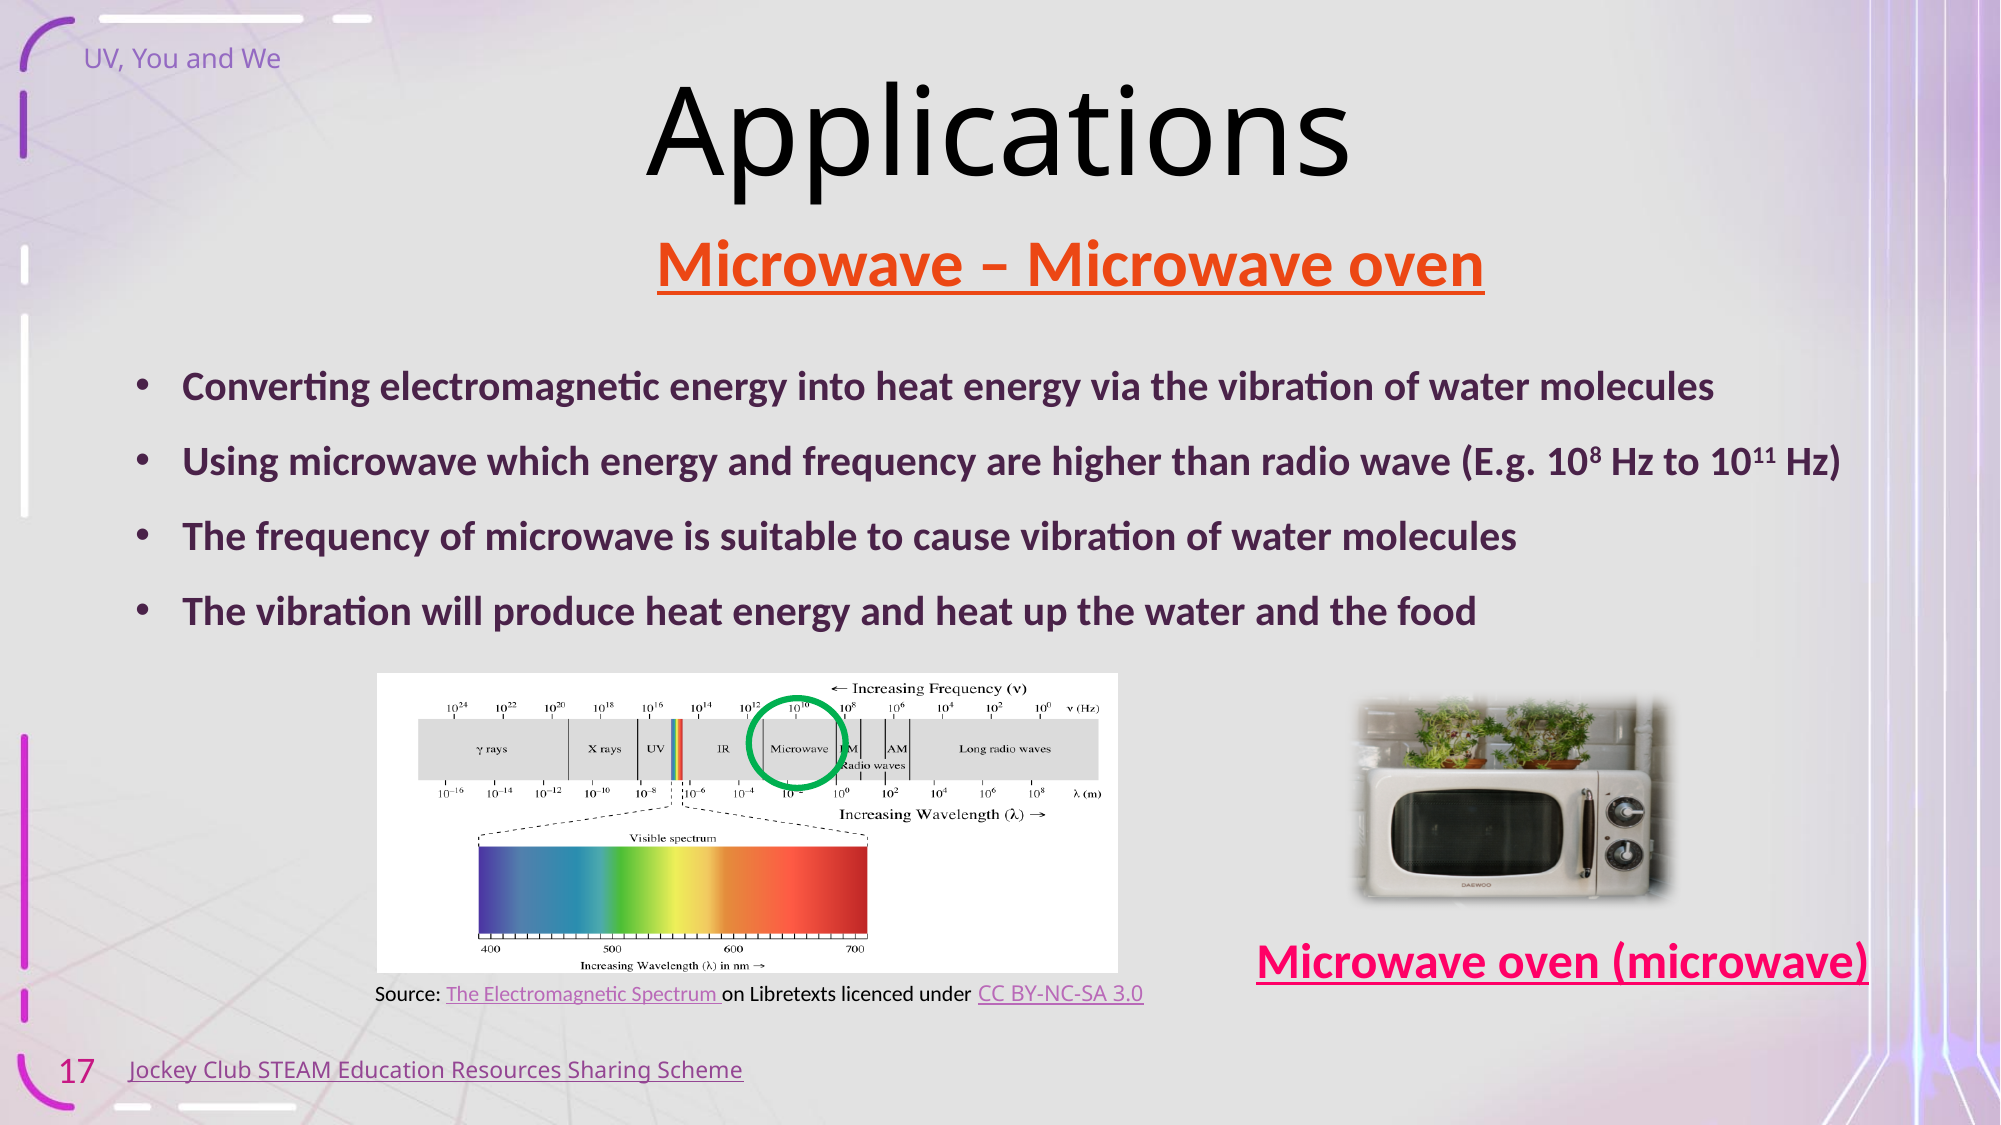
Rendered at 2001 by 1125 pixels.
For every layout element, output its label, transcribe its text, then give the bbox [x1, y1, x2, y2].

title Applications [99, 45, 1900, 233]
text_box Microwave – Microwave oven [642, 212, 1501, 307]
picture [0, 0, 2001, 1125]
text_box Converting electromagnetic energy into heat energy via the vibration of water molecules Using microwave which energy and frequency are higher than radio wave (E.g. 108 Hz to 1011 Hz) The frequency of microwave is suitable to cause vibration of water molecules The vibration will produce heat energy and heat up the water and the food [120, 326, 1857, 642]
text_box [360, 673, 1849, 1014]
